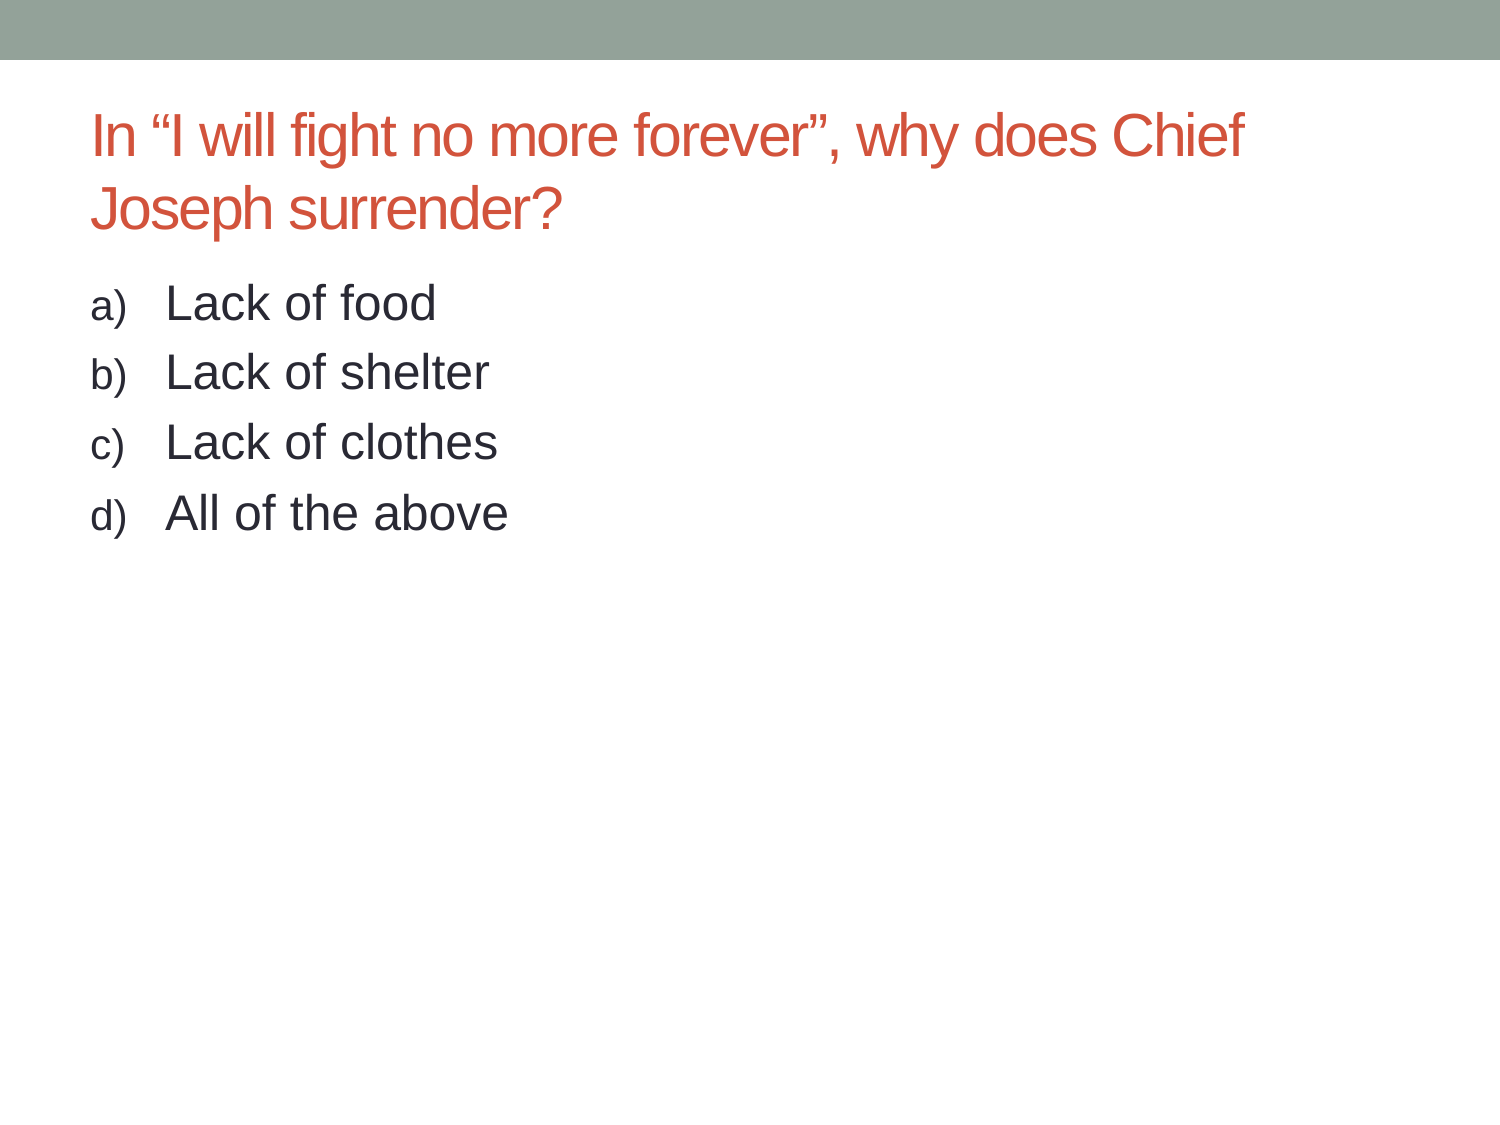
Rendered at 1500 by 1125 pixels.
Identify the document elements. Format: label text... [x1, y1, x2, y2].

list Lack of food Lack of shelter Lack of clothes All of the above [75, 262, 1425, 1063]
title In “I will fight no more forever”, why does Chief Joseph surrender? [75, 87, 1425, 250]
